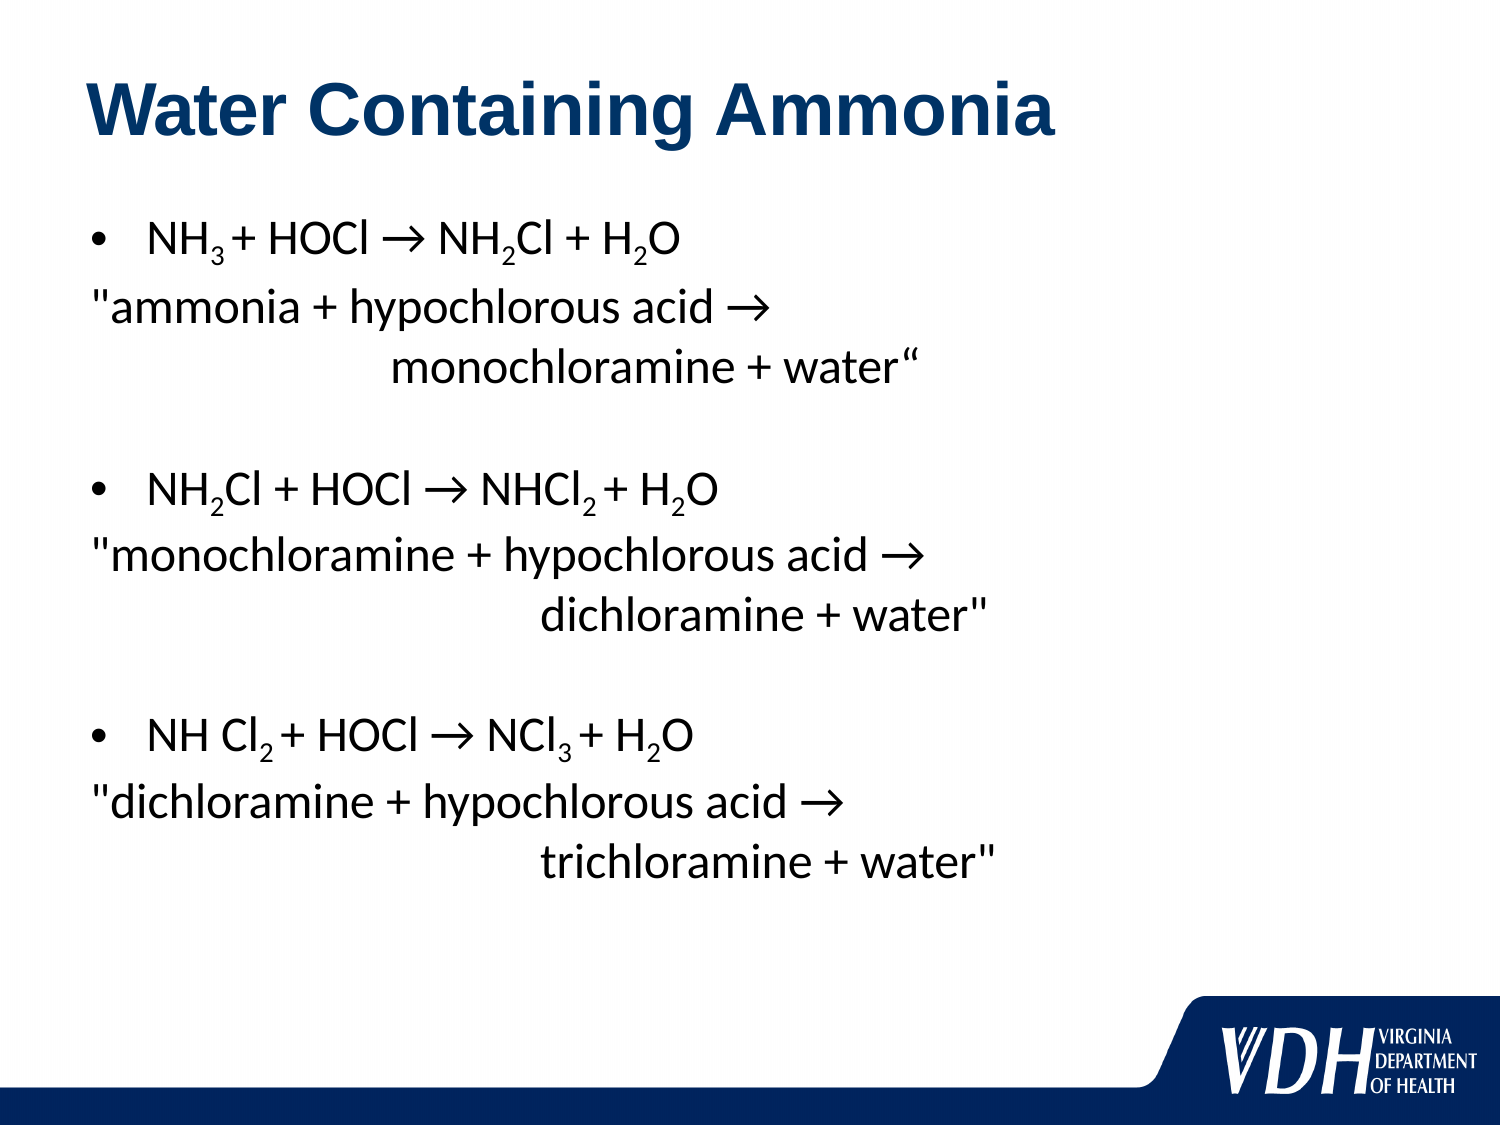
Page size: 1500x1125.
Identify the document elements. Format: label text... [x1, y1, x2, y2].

title Water Containing Ammonia [84, 9, 1120, 200]
picture [0, 0, 1500, 1125]
text_box NH3 + HOCl → NH2Cl + H2O "ammonia + hypochlorous acid → monochloramine + water“ NH2Cl + HOCl → NHCl2 + H2O "monochloramine + hypochlorous acid → dichloramine + water" NH Cl2 + HOCl → NCl3 + H2O "dichloramine + hypochlorous acid → trichloramine + water" [79, 202, 1413, 889]
